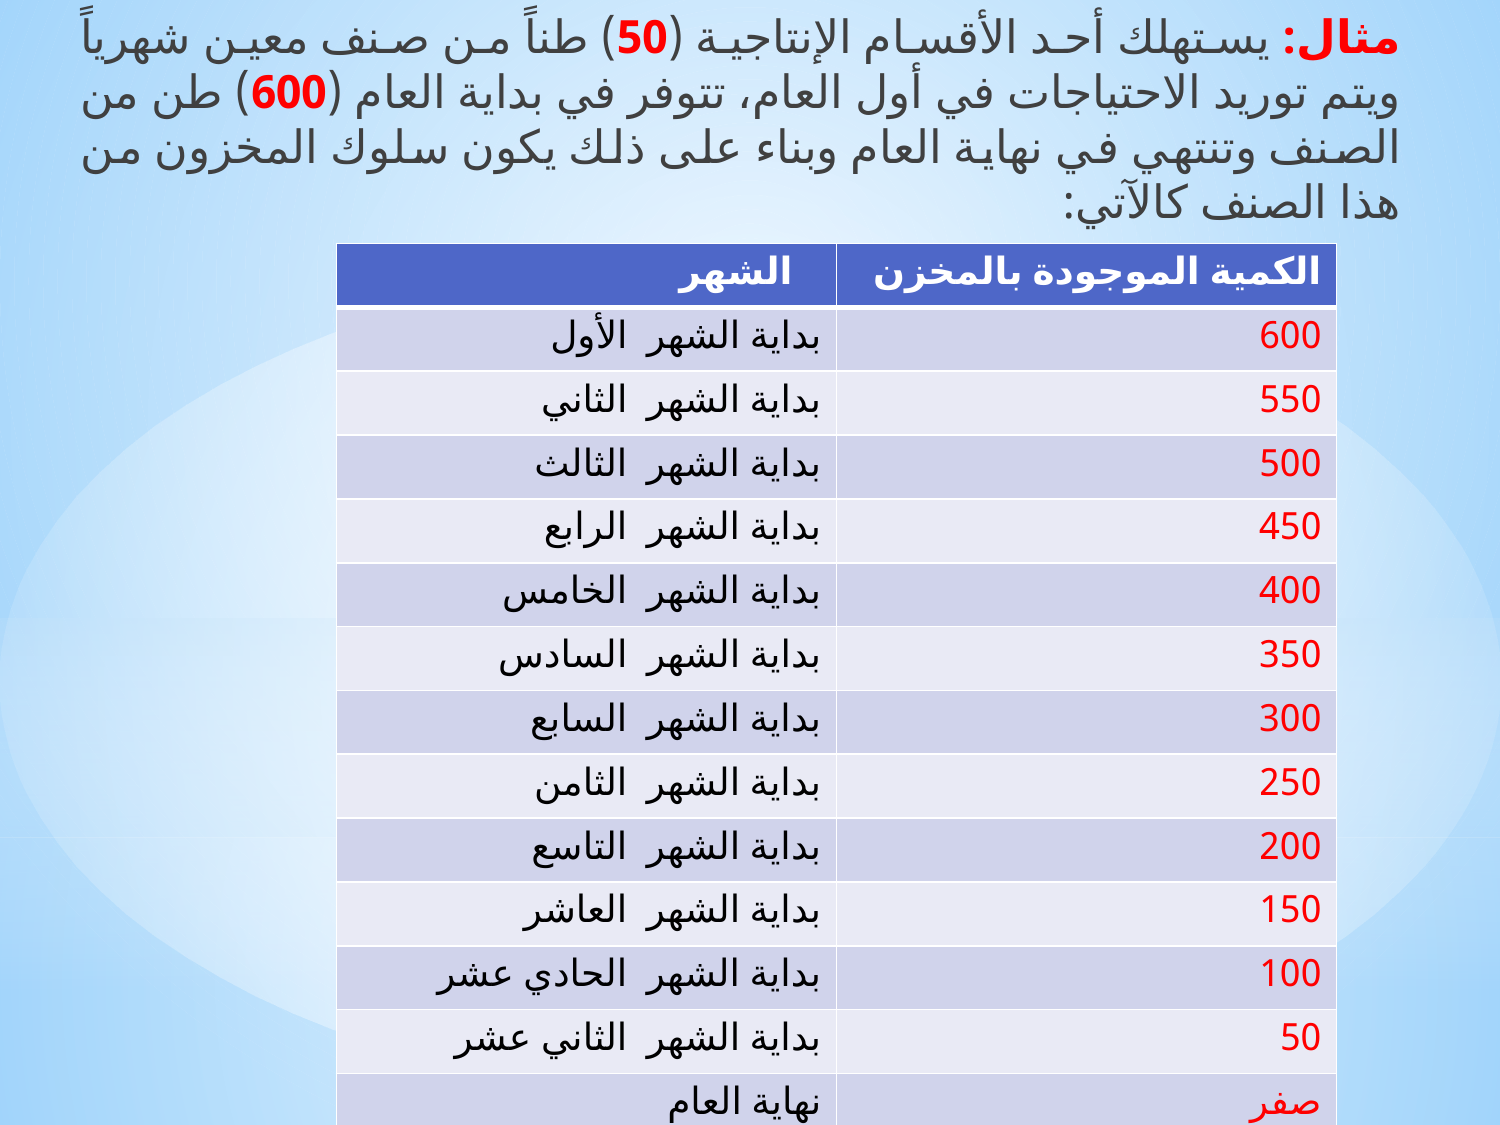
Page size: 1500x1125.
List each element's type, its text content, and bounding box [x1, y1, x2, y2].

table_cell صفر [837, 1074, 1336, 1125]
table_cell نهاية العام [337, 1074, 836, 1125]
table_cell بداية الشهر الحادي عشر [337, 947, 836, 1009]
table_cell 100 [837, 947, 1336, 1009]
table_header الشهر [337, 244, 836, 305]
table_cell 250 [837, 755, 1336, 817]
table_cell 500 [837, 436, 1336, 498]
table_cell بداية الشهر السابع [337, 691, 836, 753]
table_cell 350 [837, 627, 1336, 690]
table_cell 50 [837, 1010, 1336, 1073]
table_cell بداية الشهر العاشر [337, 883, 836, 945]
table_cell بداية الشهر الثاني عشر [337, 1010, 836, 1073]
table_cell بداية الشهر الرابع [337, 500, 836, 562]
table_cell 300 [837, 691, 1336, 753]
table_cell بداية الشهر الثالث [337, 436, 836, 498]
table_cell 450 [837, 500, 1336, 562]
table_cell 200 [837, 819, 1336, 881]
table_cell بداية الشهر الأول [337, 310, 836, 370]
table_cell بداية الشهر التاسع [337, 819, 836, 881]
table_cell بداية الشهر السادس [337, 627, 836, 690]
table_header الكمية الموجودة بالمخزن [837, 244, 1336, 305]
table_cell 150 [837, 883, 1336, 945]
table_cell بداية الشهر الخامس [337, 564, 836, 626]
list مثال: يستهلك أحد الأقسام الإنتاجية (50) طناً من صنف معين شهرياً ويتم توريد الاحتياجات في أول العام، تتوفر في بداية العام (600) طن من الصنف وتنتهي في نهاية العام وبناء على ذلك يكون سلوك المخزون من هذا الصنف كالآتي: [64, 0, 1424, 851]
table_cell 550 [837, 372, 1336, 434]
table_cell 400 [837, 564, 1336, 626]
table_cell بداية الشهر الثامن [337, 755, 836, 817]
table_cell 600 [837, 310, 1336, 370]
table_cell بداية الشهر الثاني [337, 372, 836, 434]
